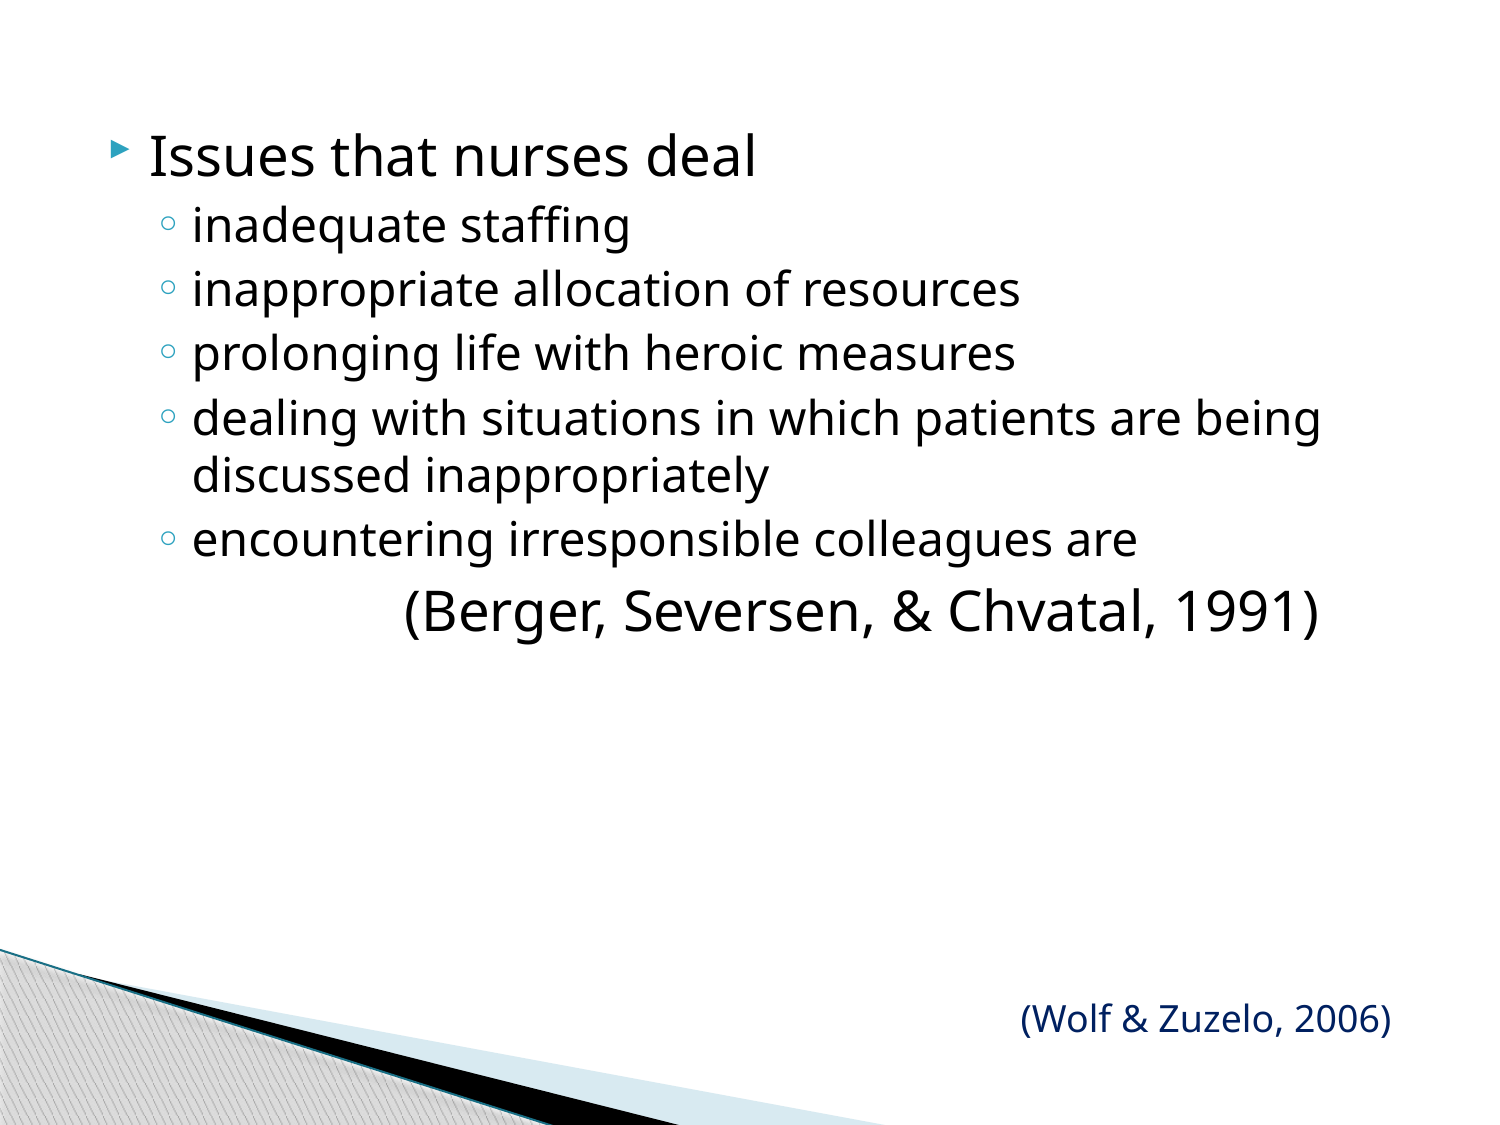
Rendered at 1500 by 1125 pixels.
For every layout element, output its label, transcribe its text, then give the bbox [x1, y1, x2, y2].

text_box (Wolf & Zuzelo, 2006) [1005, 987, 1407, 1048]
list Issues that nurses deal inadequate staffing inappropriate allocation of resources prolonging life with heroic measures dealing with situations in which patients are being discussed inappropriately encountering irresponsible colleagues are (Berger, Seversen, & Chvatal, 1991) [75, 112, 1425, 1005]
